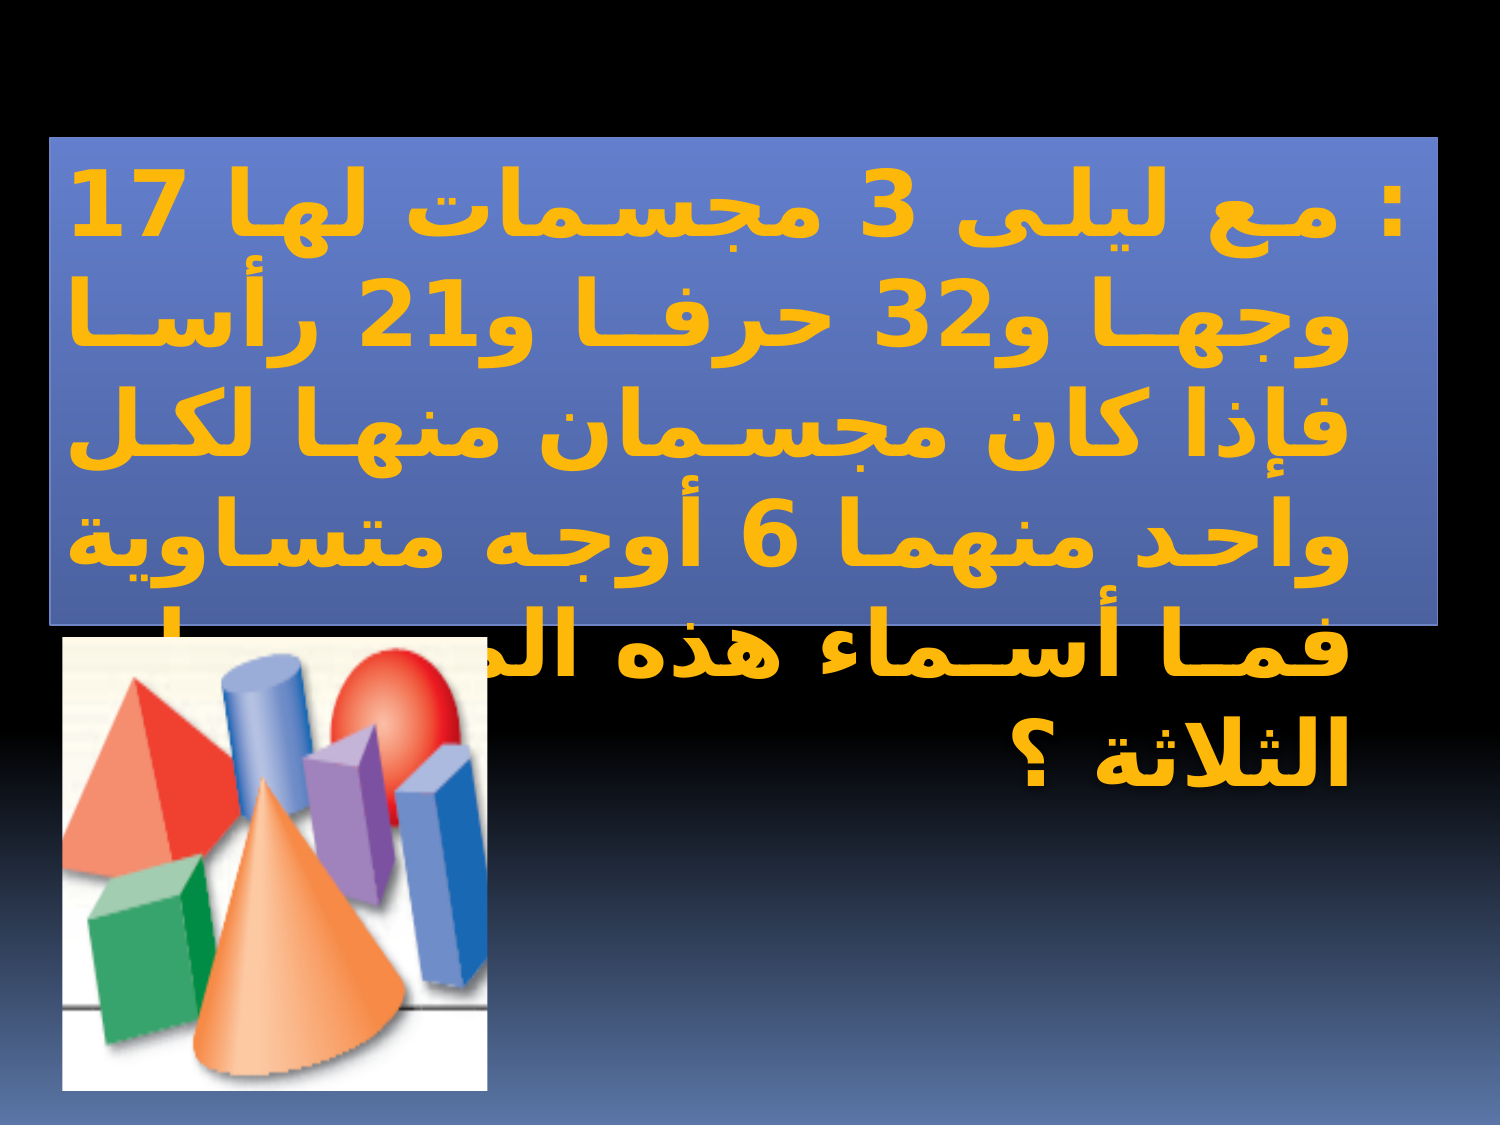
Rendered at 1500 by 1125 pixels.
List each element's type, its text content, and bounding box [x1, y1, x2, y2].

text_box : مع ليلى 3 مجسمات لها 17 وجها و32 حرفا و21 رأسا فإذا كان مجسمان منها لكل واحد منهما 6 أوجه متساوية فما أسماء هذه المجسمات الثلاثة ؟ [49, 137, 1438, 626]
picture [62, 637, 488, 1091]
